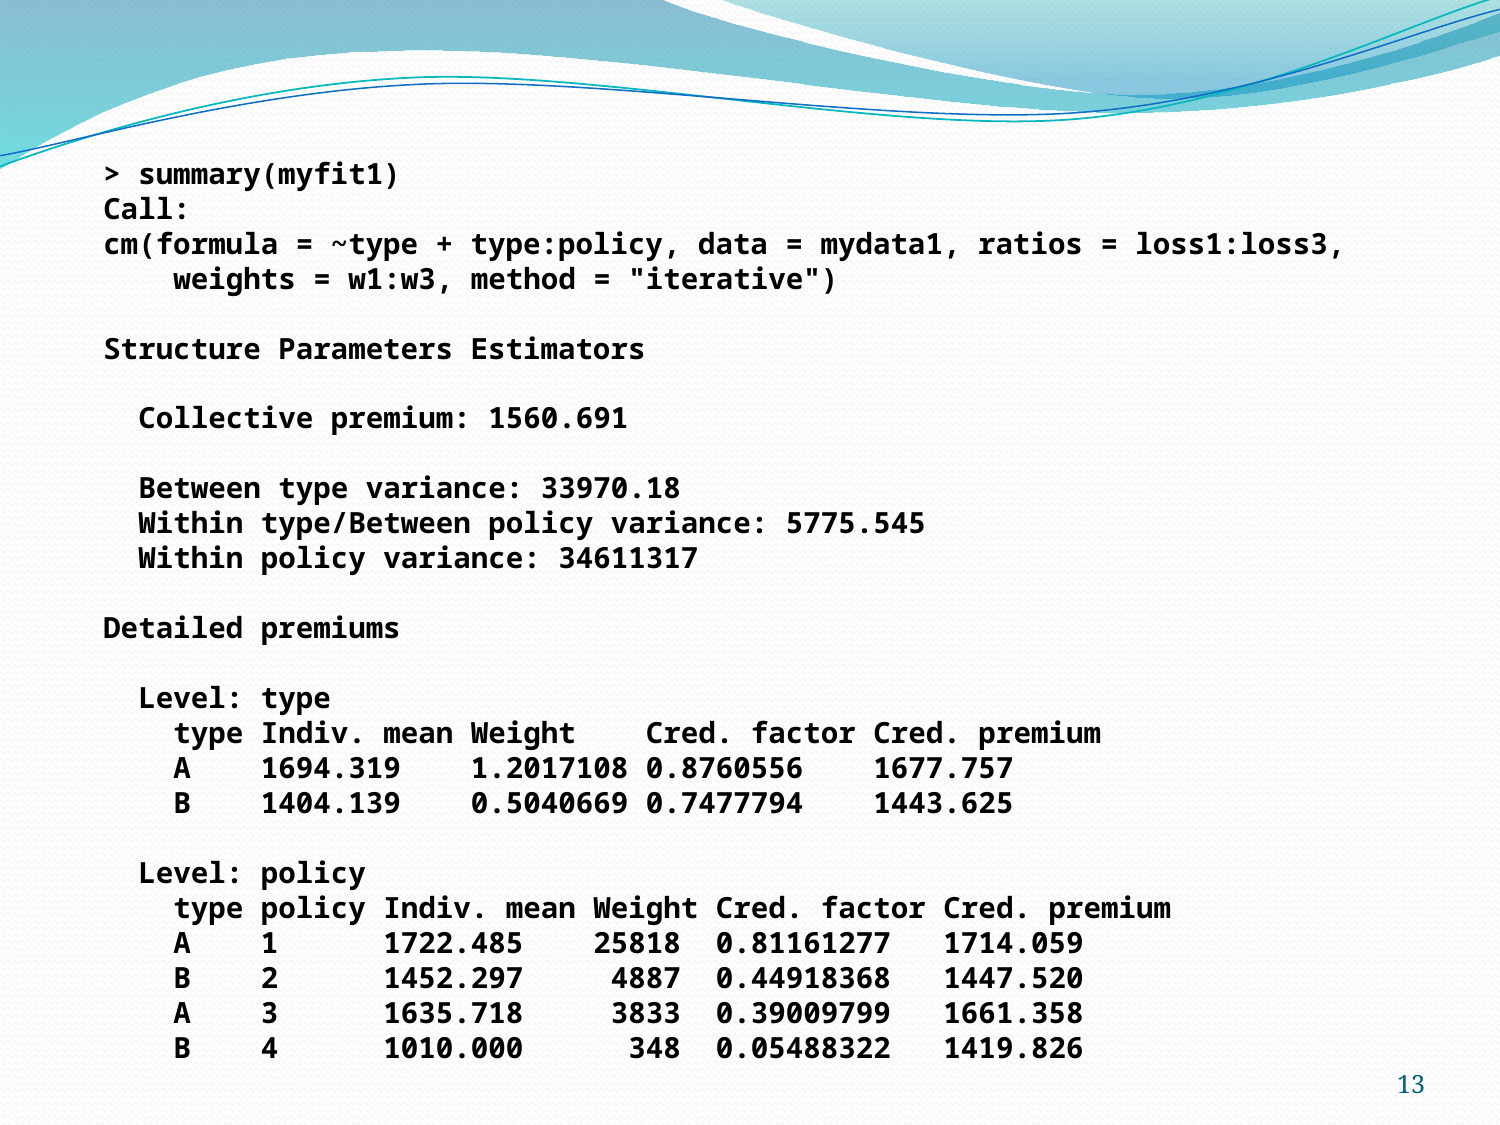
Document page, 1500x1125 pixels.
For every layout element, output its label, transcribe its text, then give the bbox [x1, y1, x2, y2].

slide_number 13 [1299, 1042, 1425, 1103]
text_box > summary(myfit1) Call: cm(formula = ~type + type:policy, data = mydata1, ratios = loss1:loss3, weights = w1:w3, method = "iterative") Structure Parameters Estimators Collective premium: 1560.691 Between type variance: 33970.18 Within type/Between policy variance: 5775.545 Within policy variance: 34611317 Detailed premiums Level: type type Indiv. mean Weight Cred. factor Cred. premium A 1694.319 1.2017108 0.8760556 1677.757 B 1404.139 0.5040669 0.7477794 1443.625 Level: policy type policy Indiv. mean Weight Cred. factor Cred. premium A 1 1722.485 25818 0.81161277 1714.059 B 2 1452.297 4887 0.44918368 1447.520 A 3 1635.718 3833 0.39009799 1661.358 B 4 1010.000 348 0.05488322 1419.826 [88, 112, 1459, 1072]
